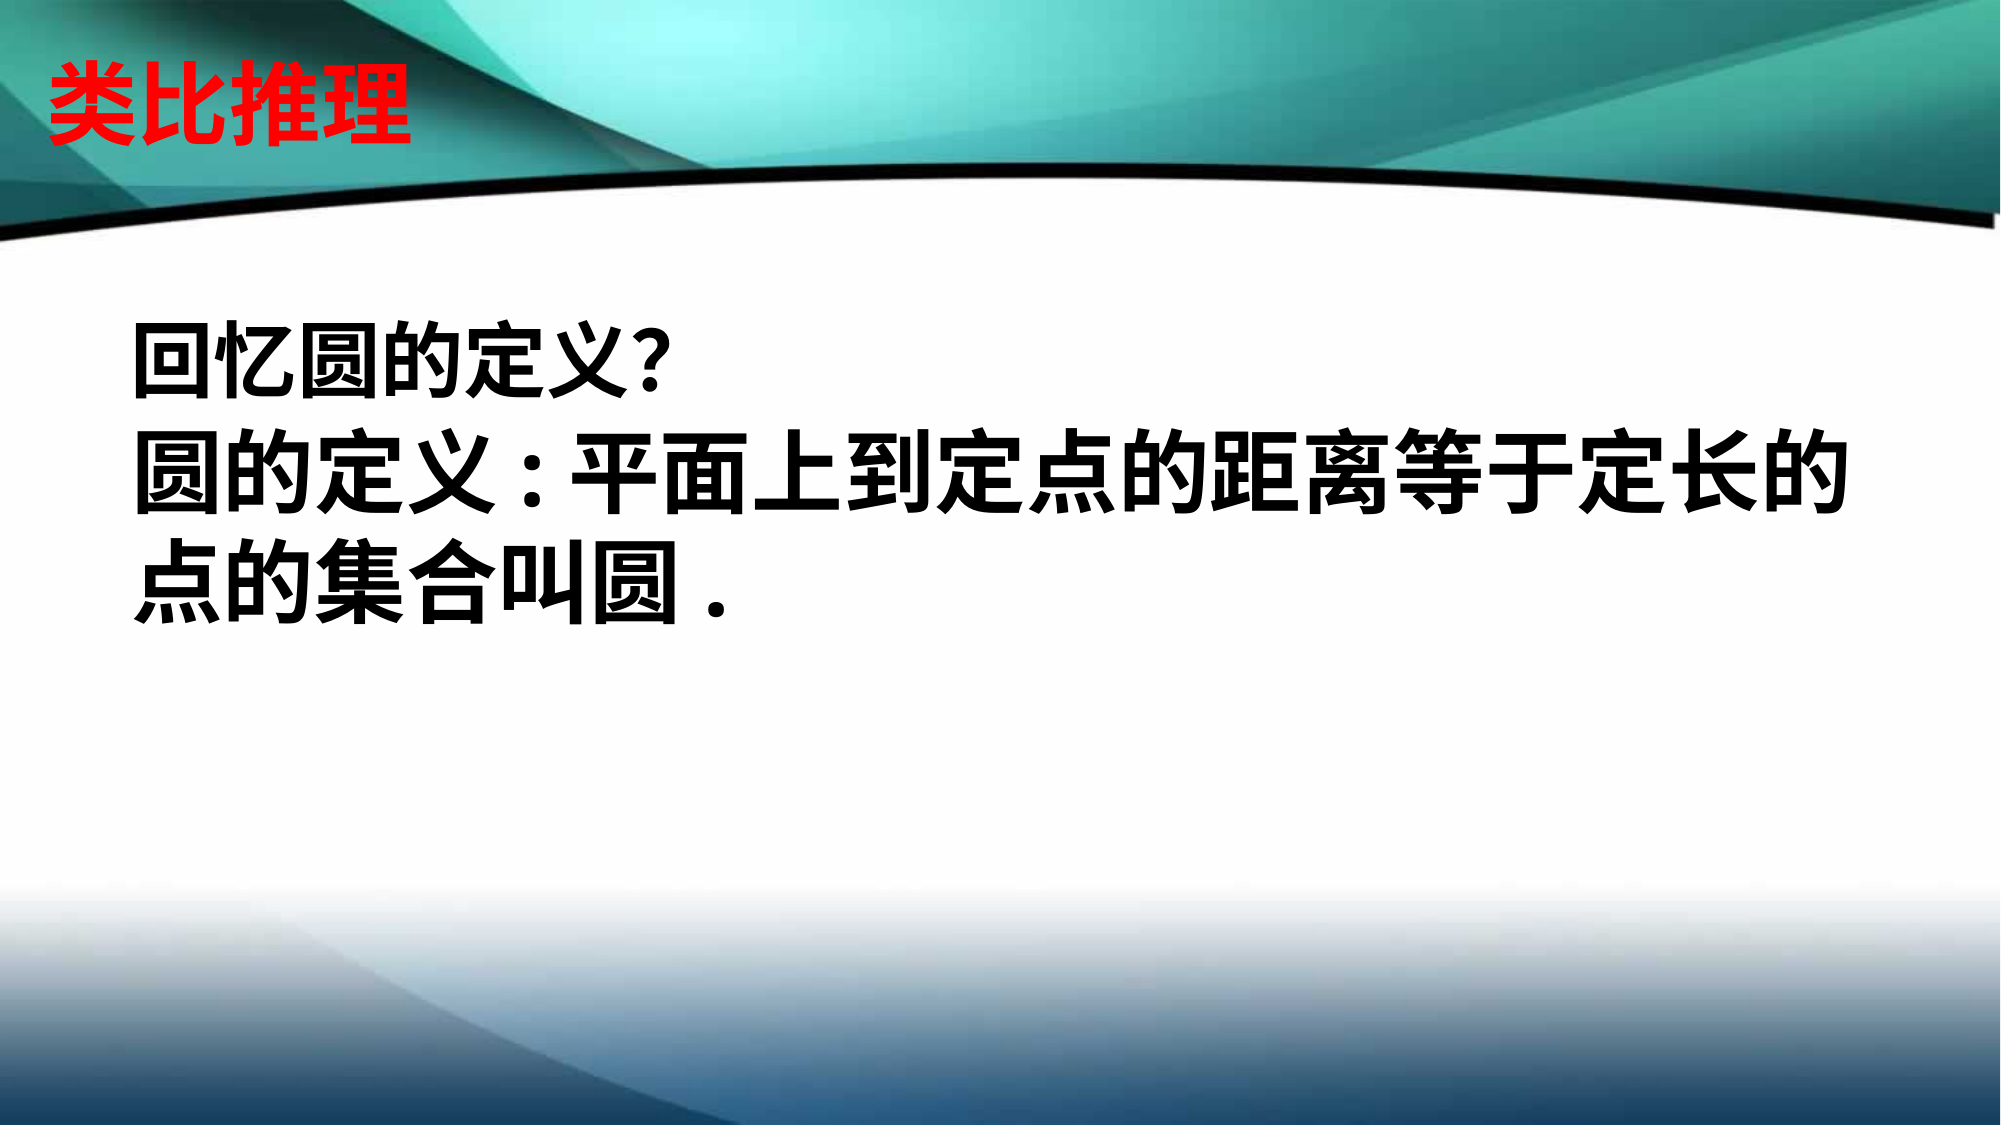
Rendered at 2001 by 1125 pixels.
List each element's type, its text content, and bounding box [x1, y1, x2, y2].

picture [0, 0, 2001, 1125]
text_box 回忆圆的定义？ [115, 248, 897, 481]
title 圆的定义:平面上到定点的距离等于定长的点的集合叫圆. [115, 310, 1917, 499]
text_box 类比推理 [31, 39, 848, 165]
